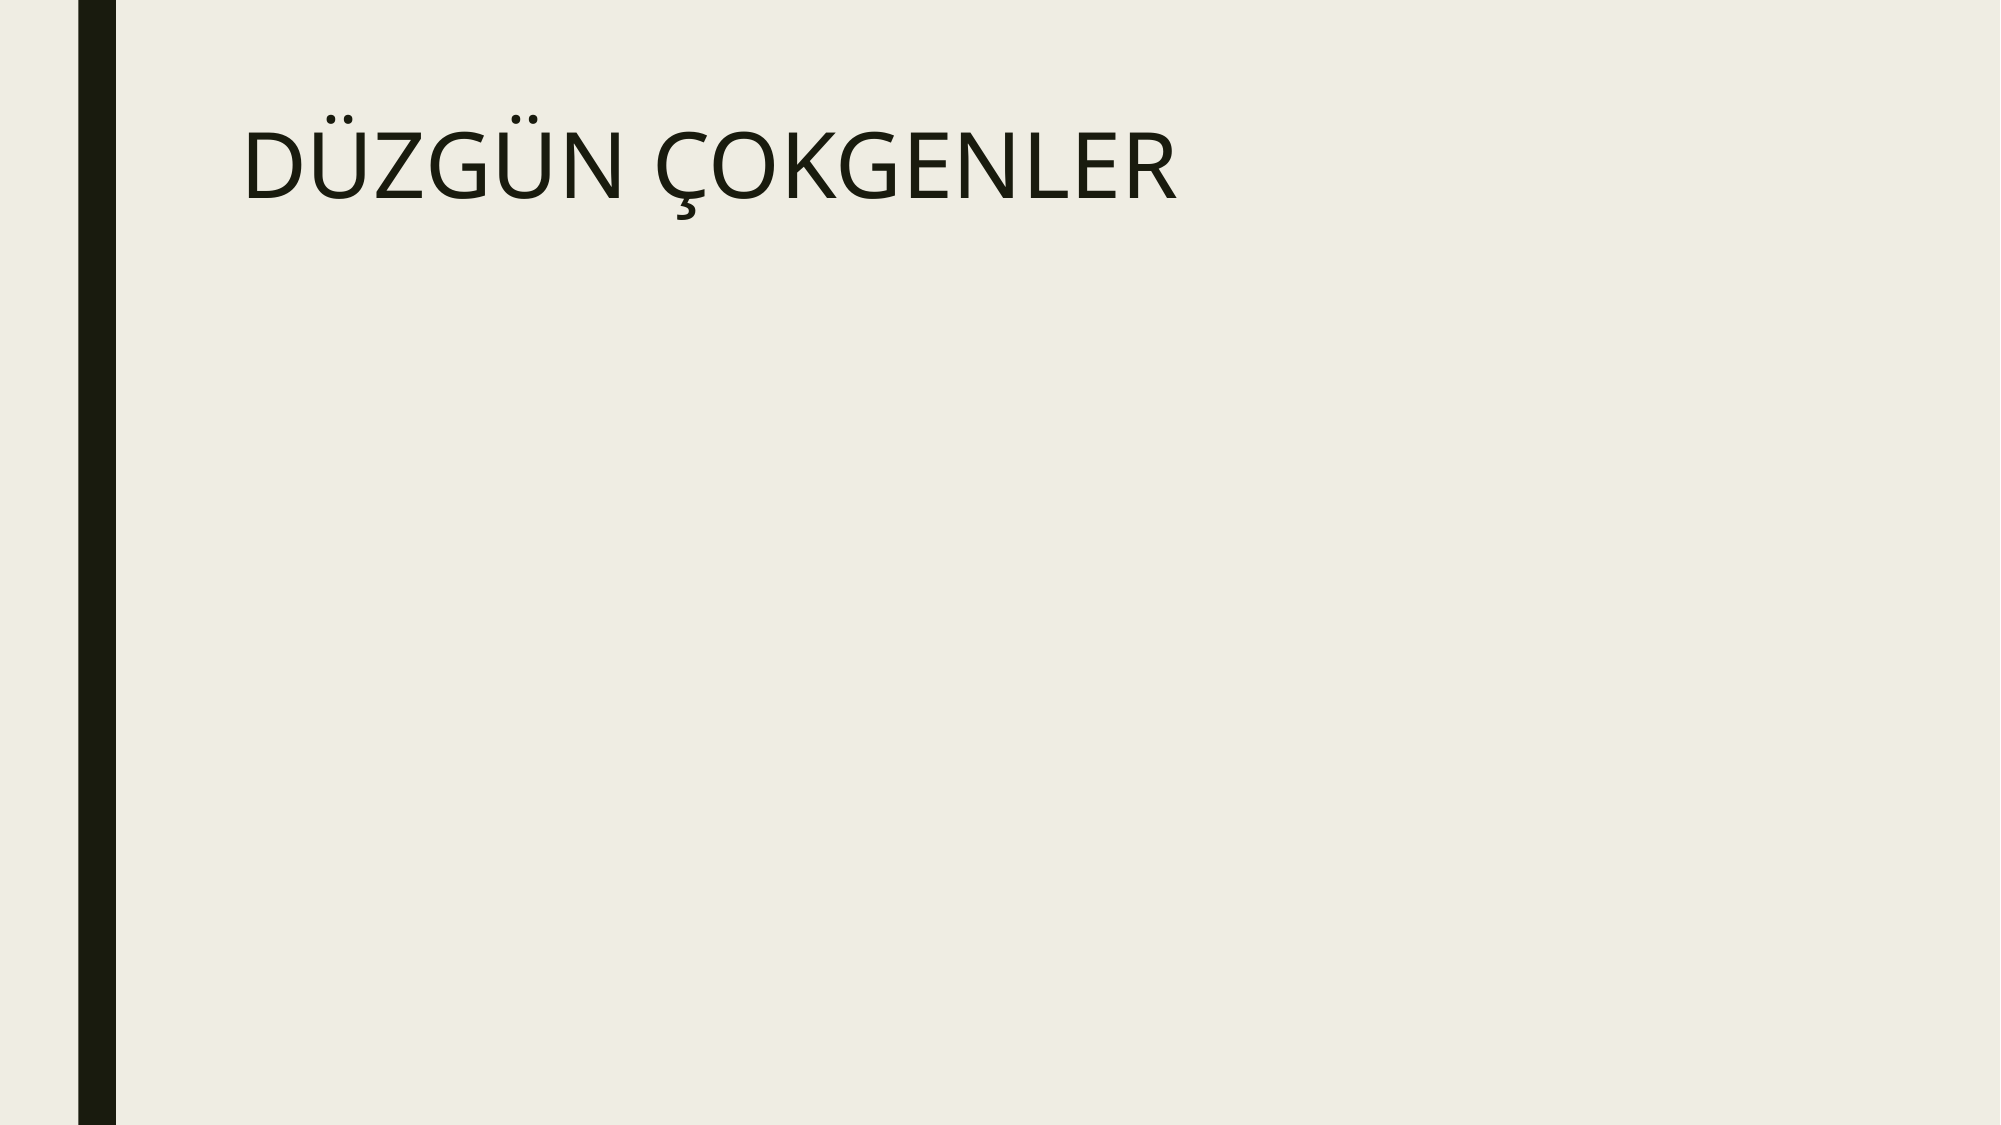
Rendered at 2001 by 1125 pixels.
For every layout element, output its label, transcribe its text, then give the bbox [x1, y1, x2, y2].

title DÜZGÜN ÇOKGENLER [225, 112, 1800, 357]
